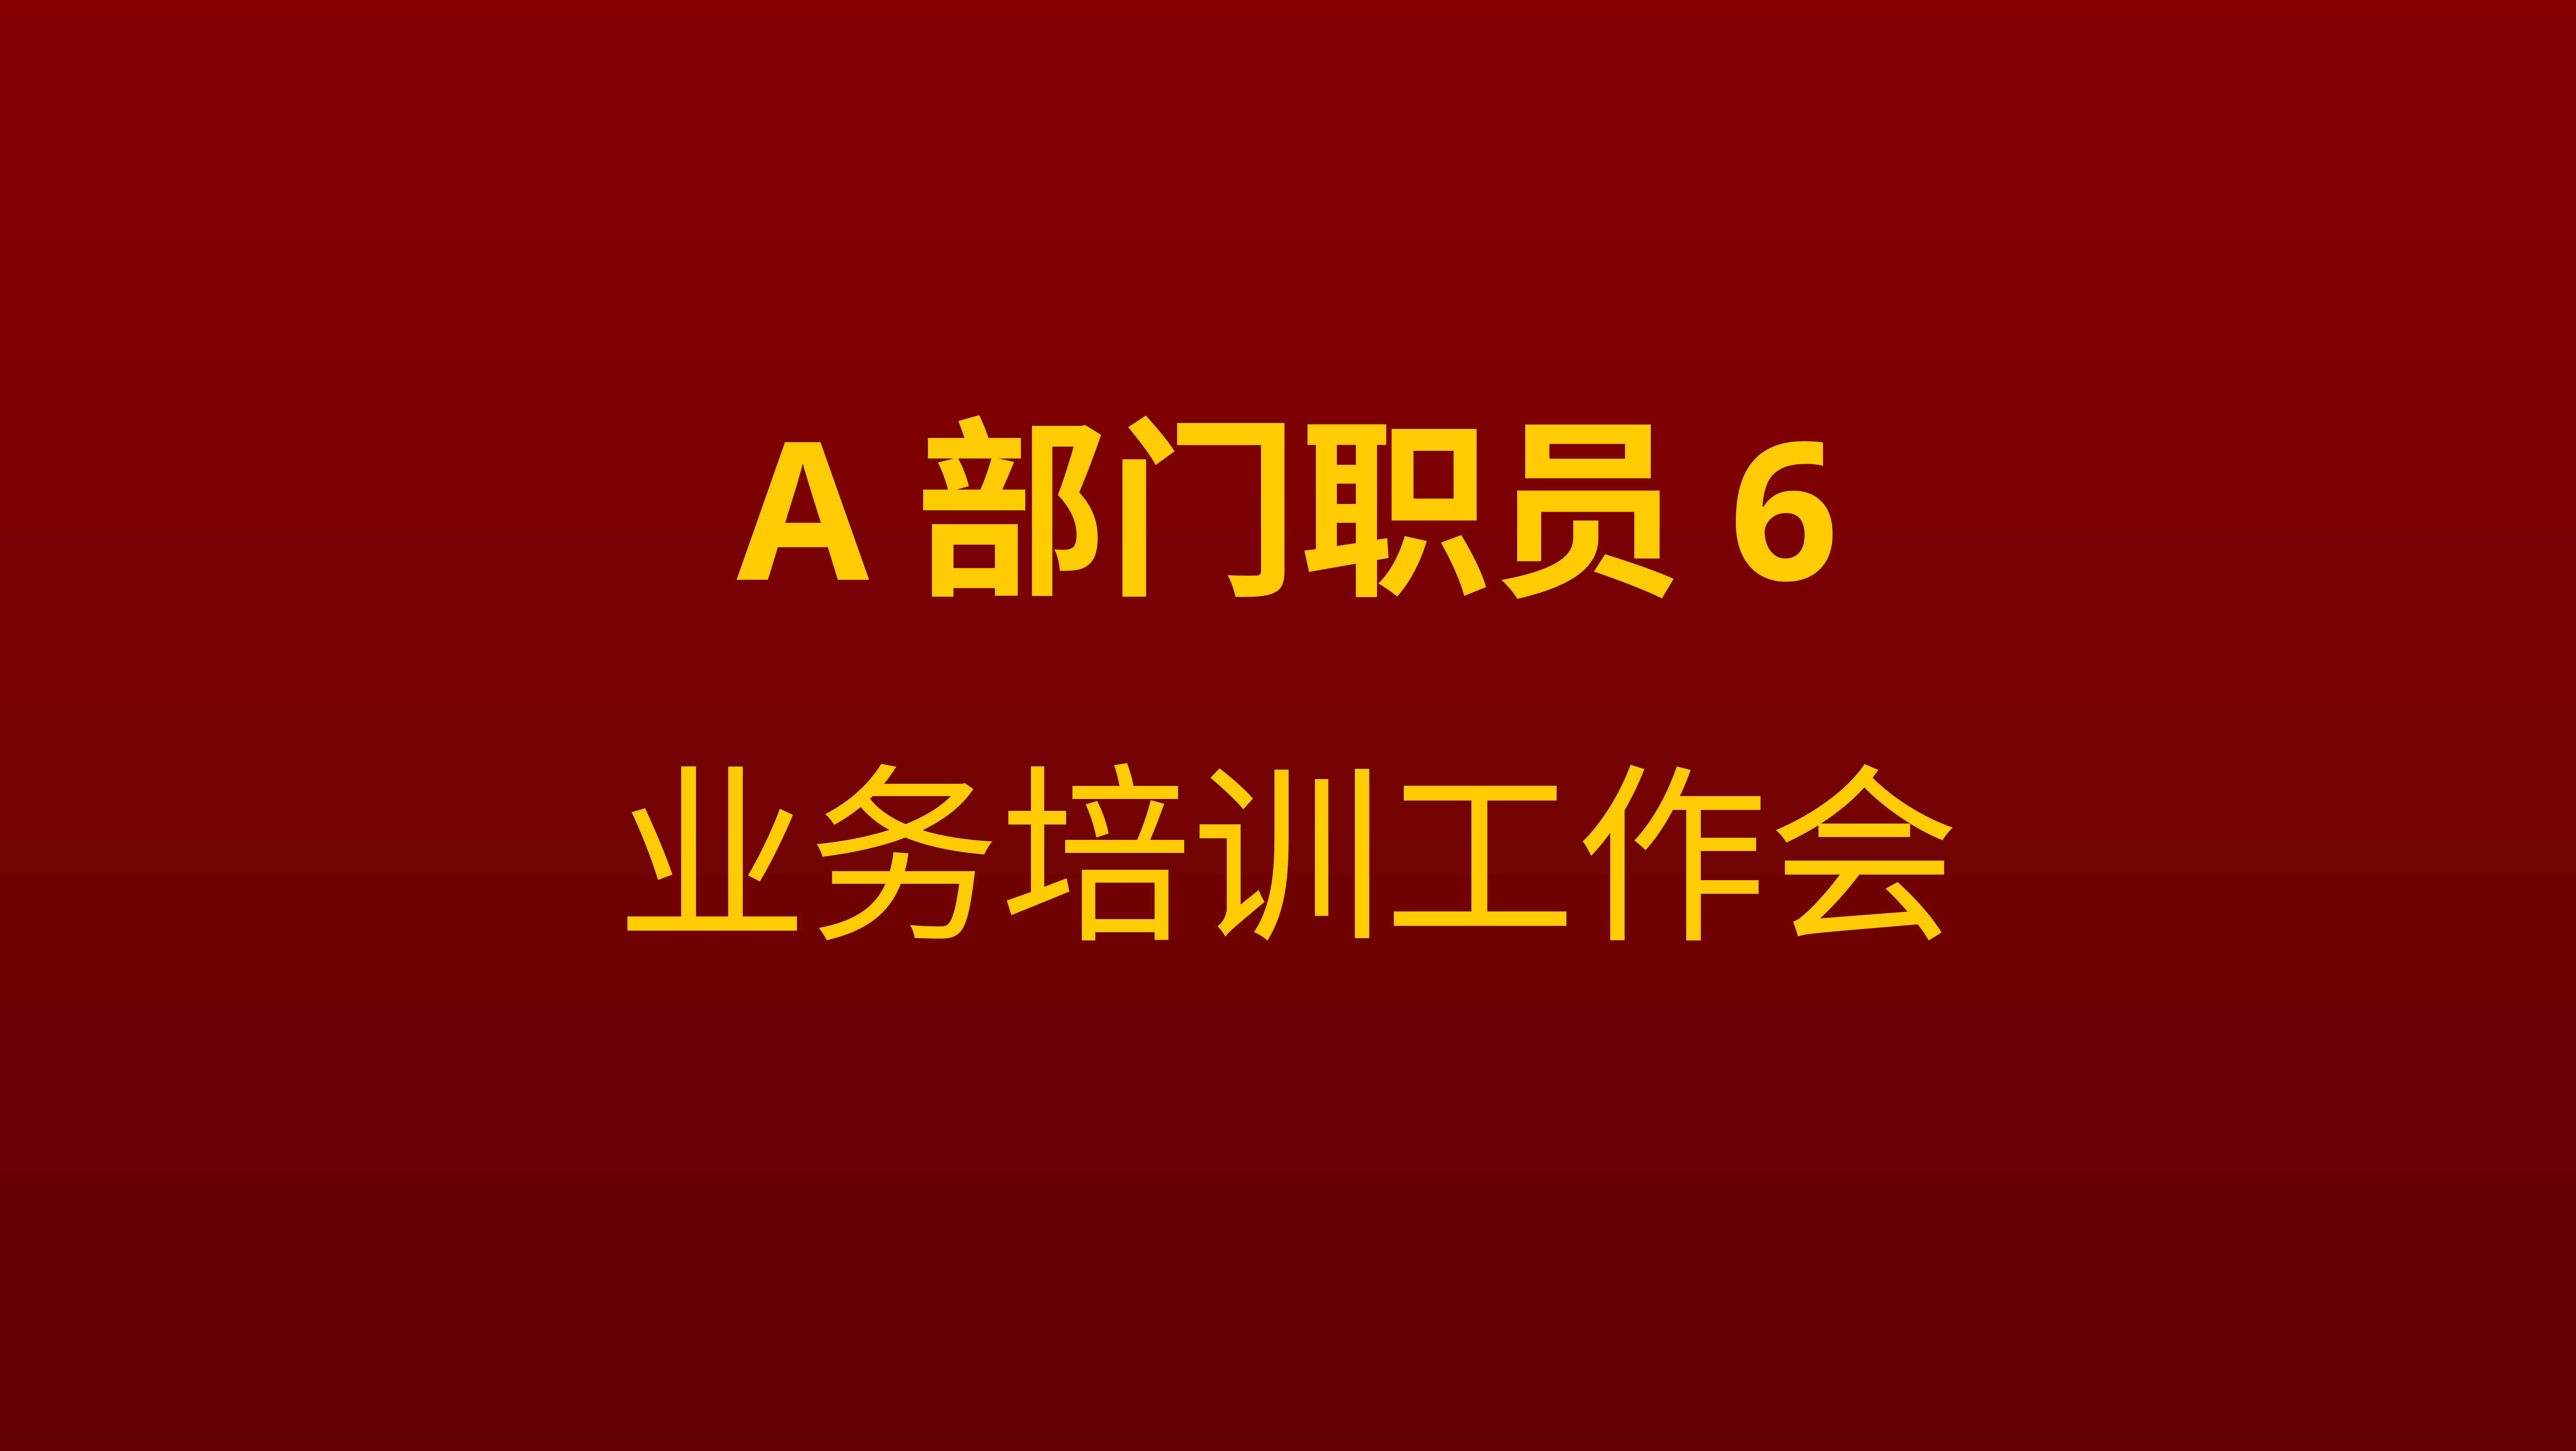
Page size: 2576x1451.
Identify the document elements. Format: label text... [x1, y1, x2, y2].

title A部门职员6 业务培训工作会 [0, 112, 2576, 1125]
